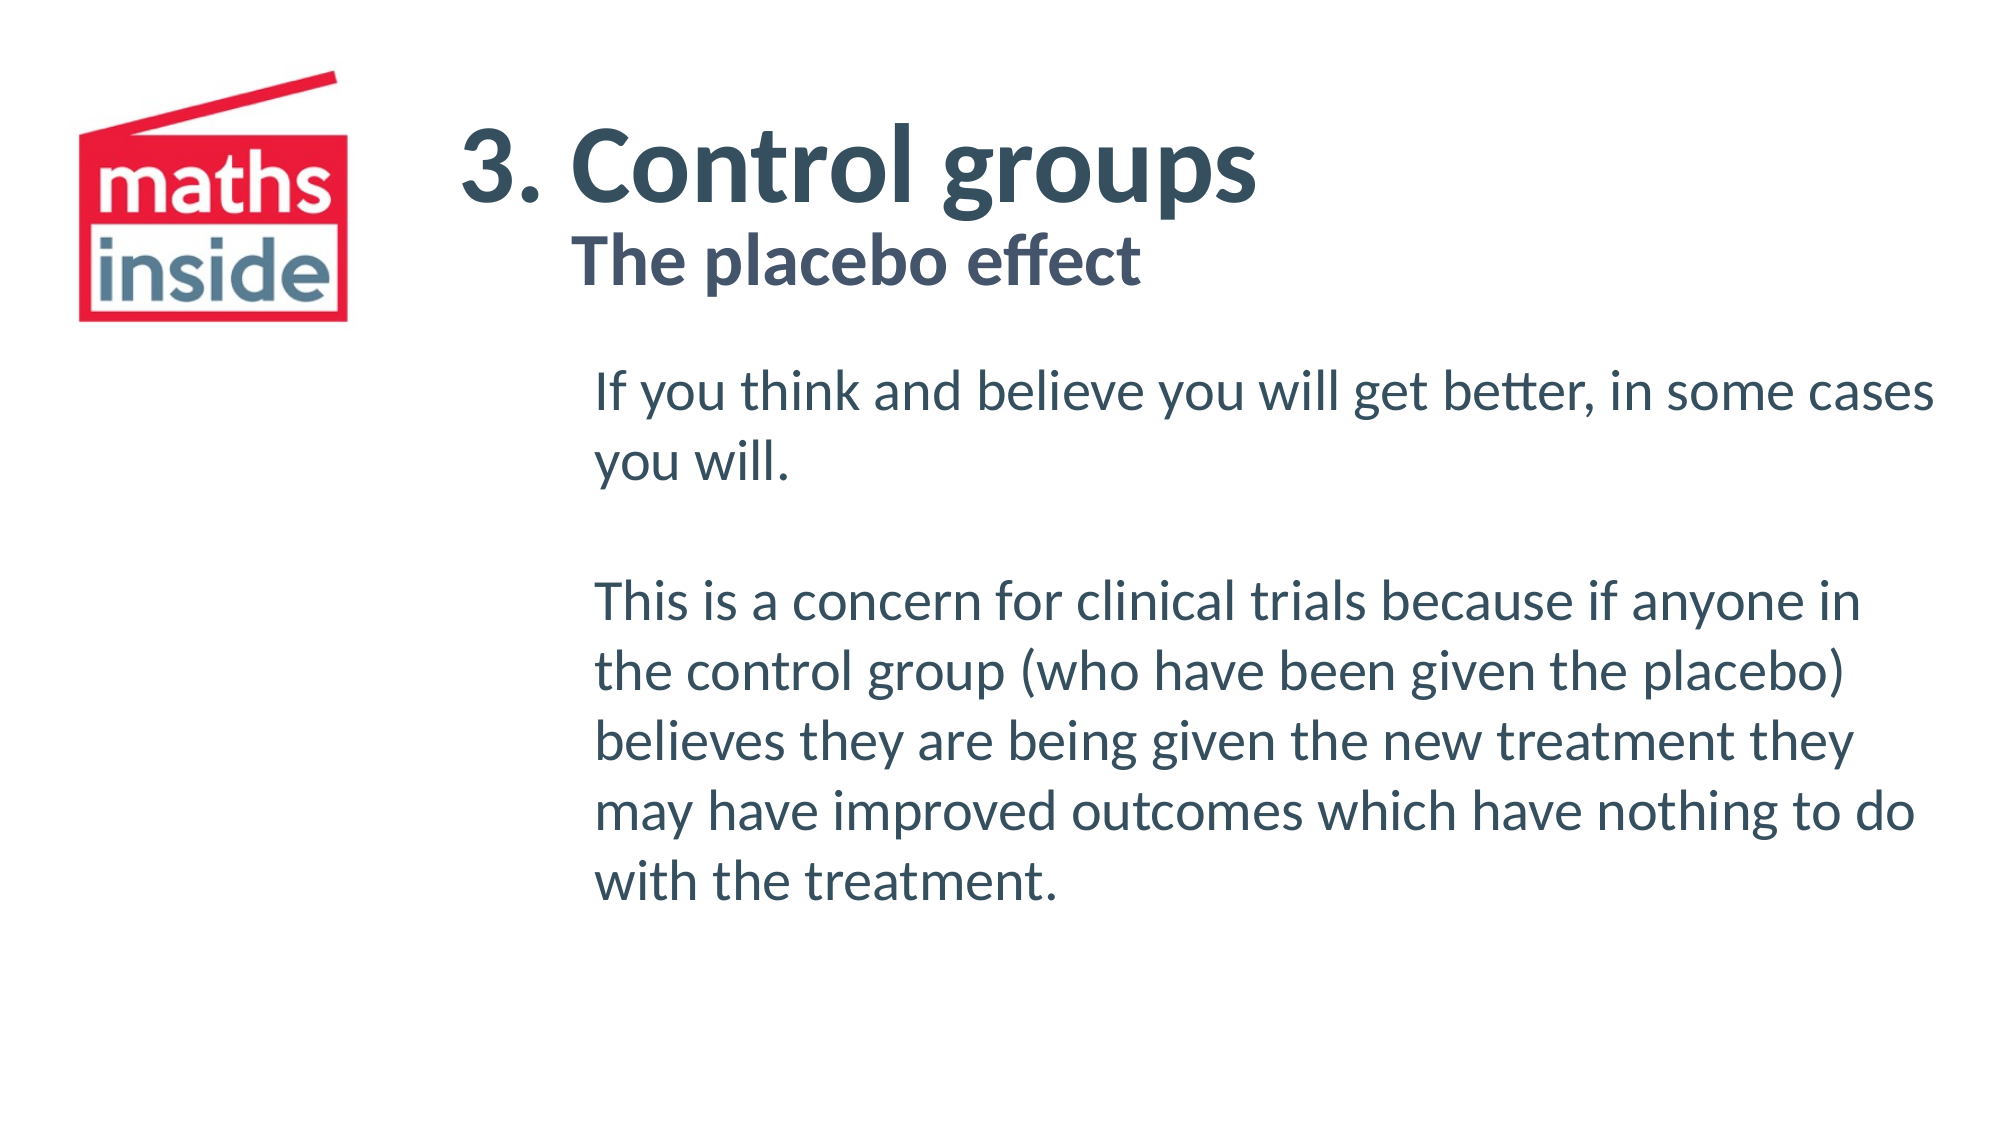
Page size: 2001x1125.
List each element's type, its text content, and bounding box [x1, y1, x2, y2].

text_box 3. Control groups [452, 84, 2000, 309]
text_box The placebo effect [557, 202, 1694, 308]
picture [70, 62, 357, 331]
text_box If you think and believe you will get better, in some cases you will. This is a concern for clinical trials because if anyone in the control group (who have been given the placebo) believes they are being given the new treatment they may have improved outcomes which have nothing to do with the treatment. [588, 346, 1953, 1055]
